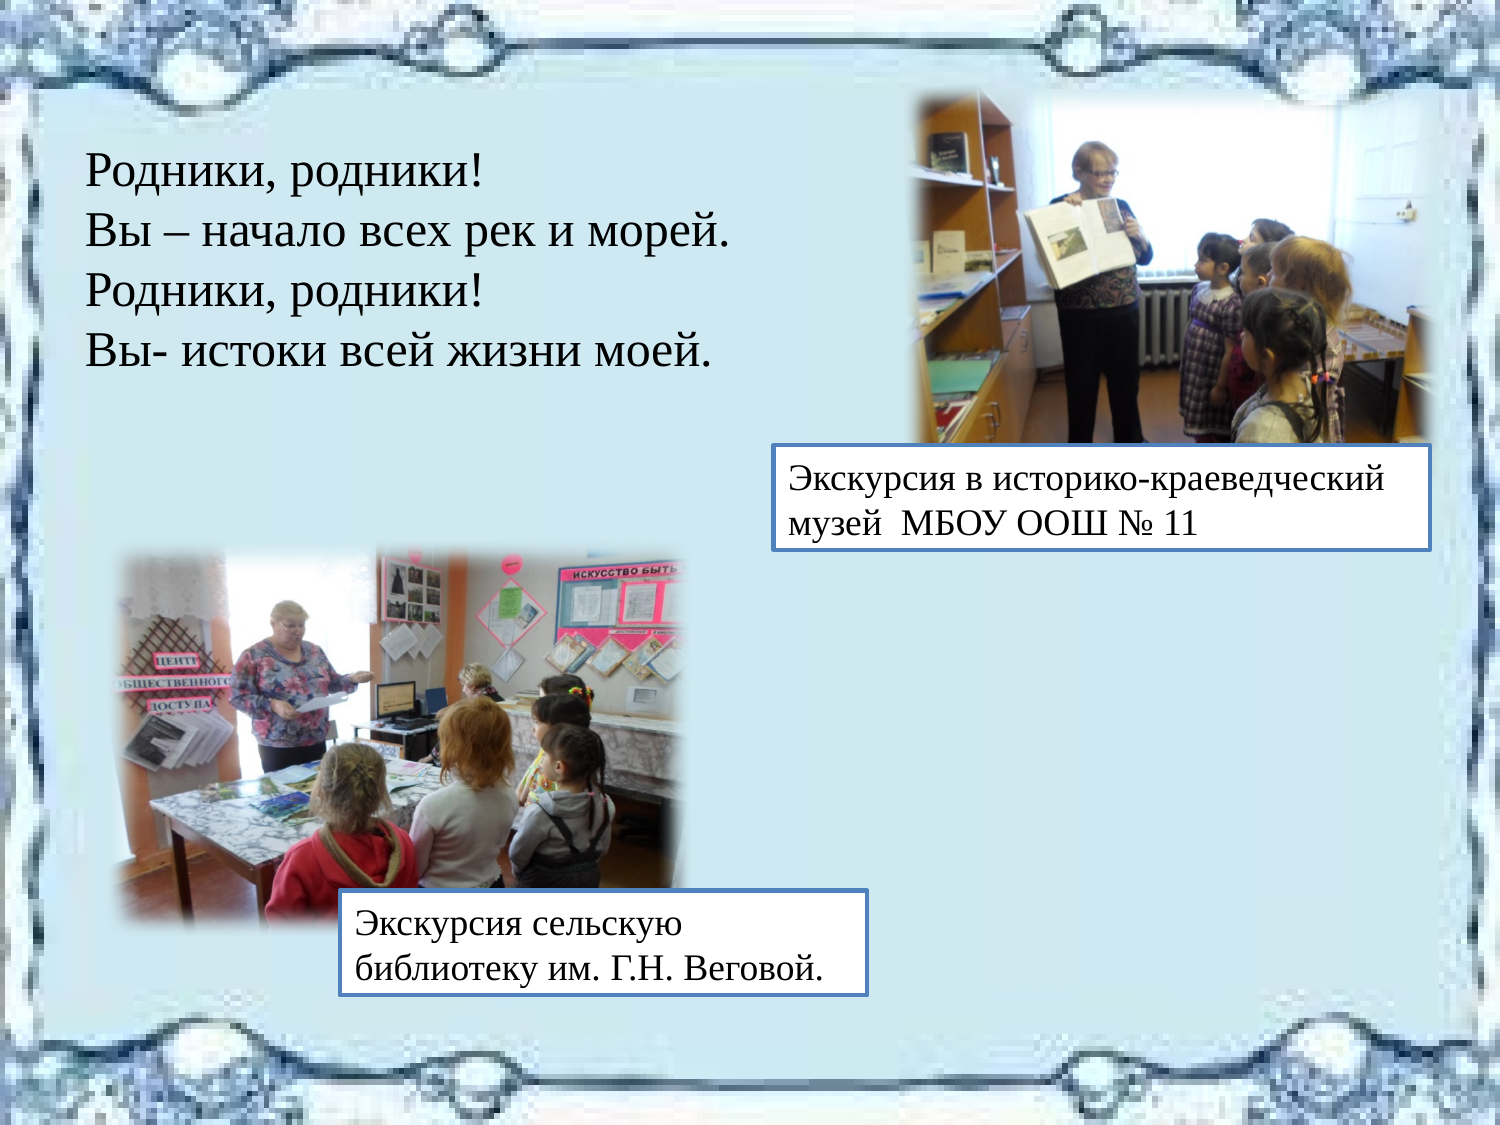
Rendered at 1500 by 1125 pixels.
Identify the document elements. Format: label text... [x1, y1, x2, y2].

text_box Родники, родники! Вы – начало всех рек и морей. Родники, родники! Вы- истоки всей жизни моей. [70, 128, 762, 384]
text_box Экскурсия сельскую библиотеку им. Г.Н. Веговой. [338, 888, 869, 997]
picture [0, 0, 1500, 1125]
text_box Экскурсия в историко-краеведческий музей МБОУ ООШ № 11 [771, 443, 1432, 552]
